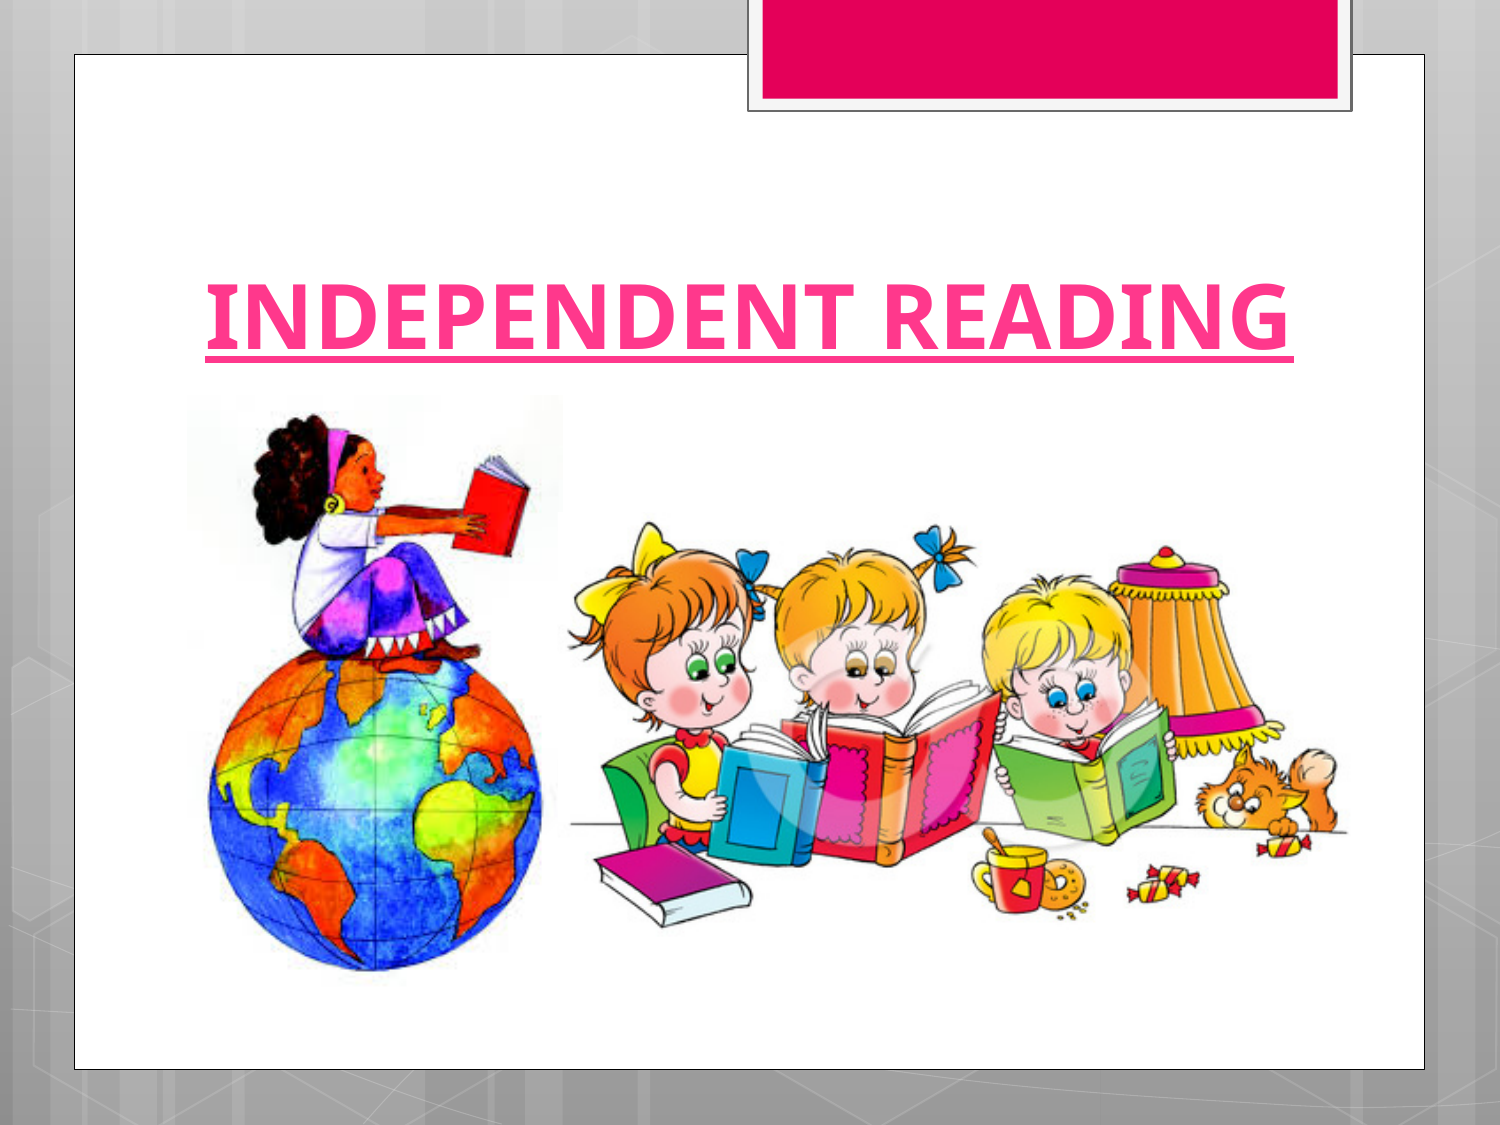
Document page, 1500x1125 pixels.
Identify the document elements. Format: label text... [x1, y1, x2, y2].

title INDEPENDENT READING [75, 187, 1425, 375]
picture [187, 395, 1354, 993]
